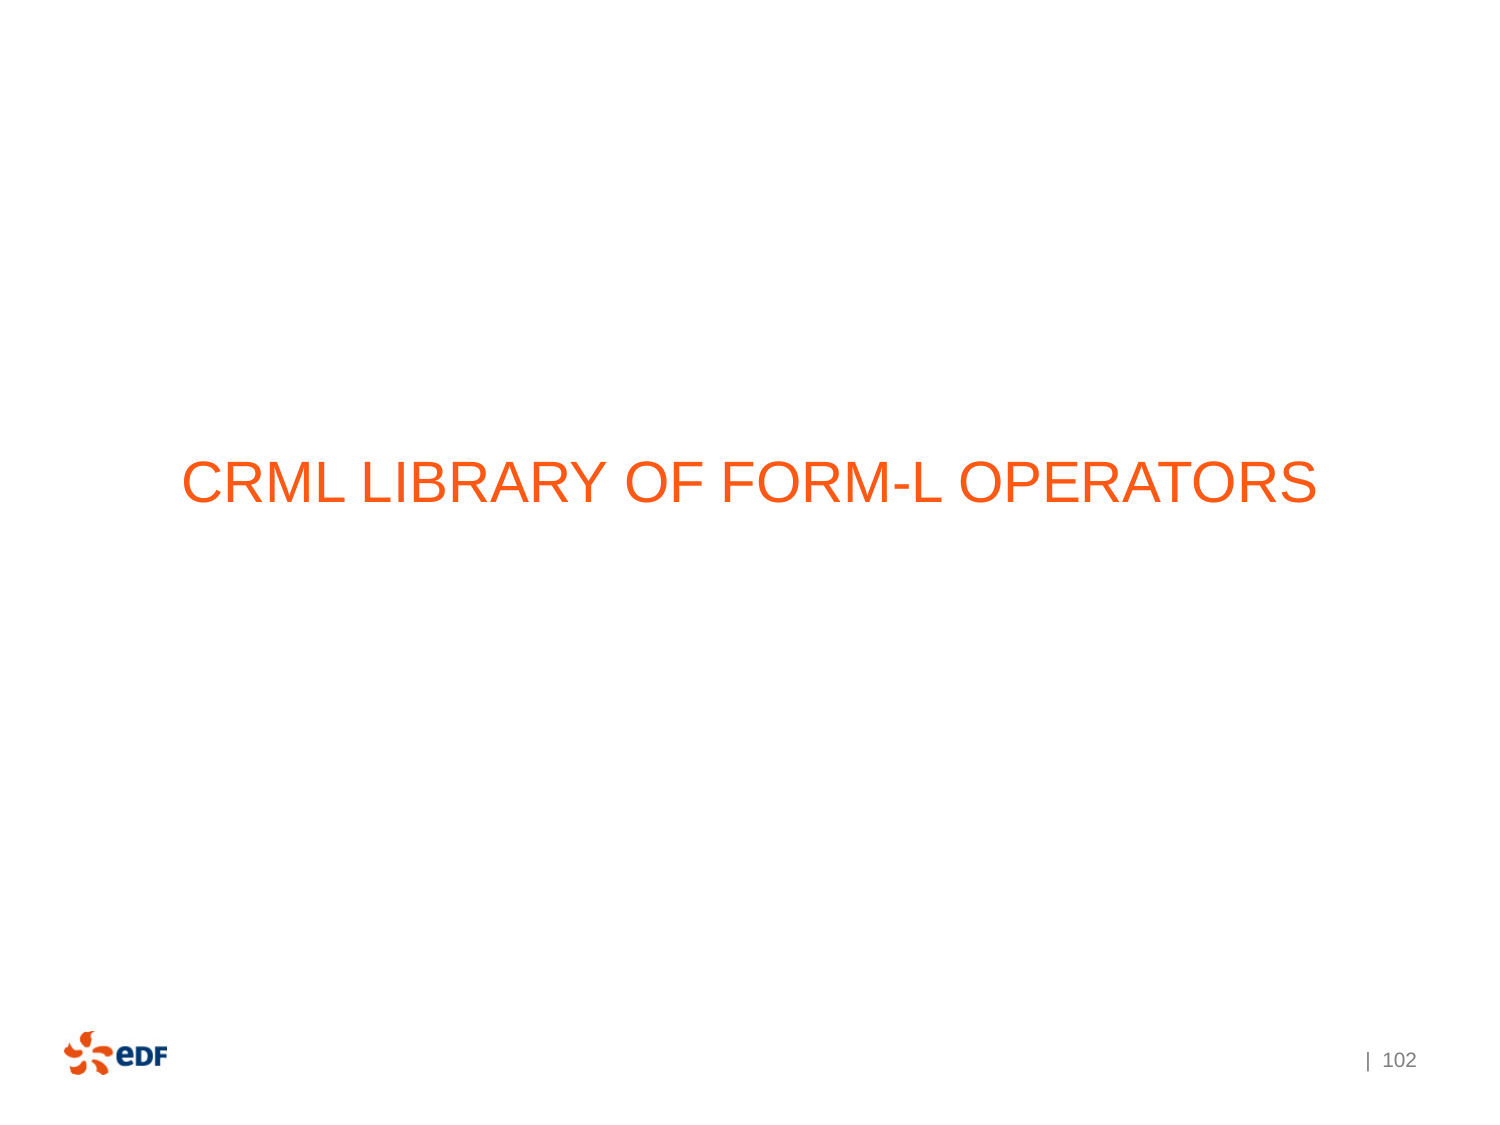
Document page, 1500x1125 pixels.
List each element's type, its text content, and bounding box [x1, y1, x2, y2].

title CRML Library of FORM-L operators [64, 444, 1436, 584]
picture [64, 1031, 167, 1075]
